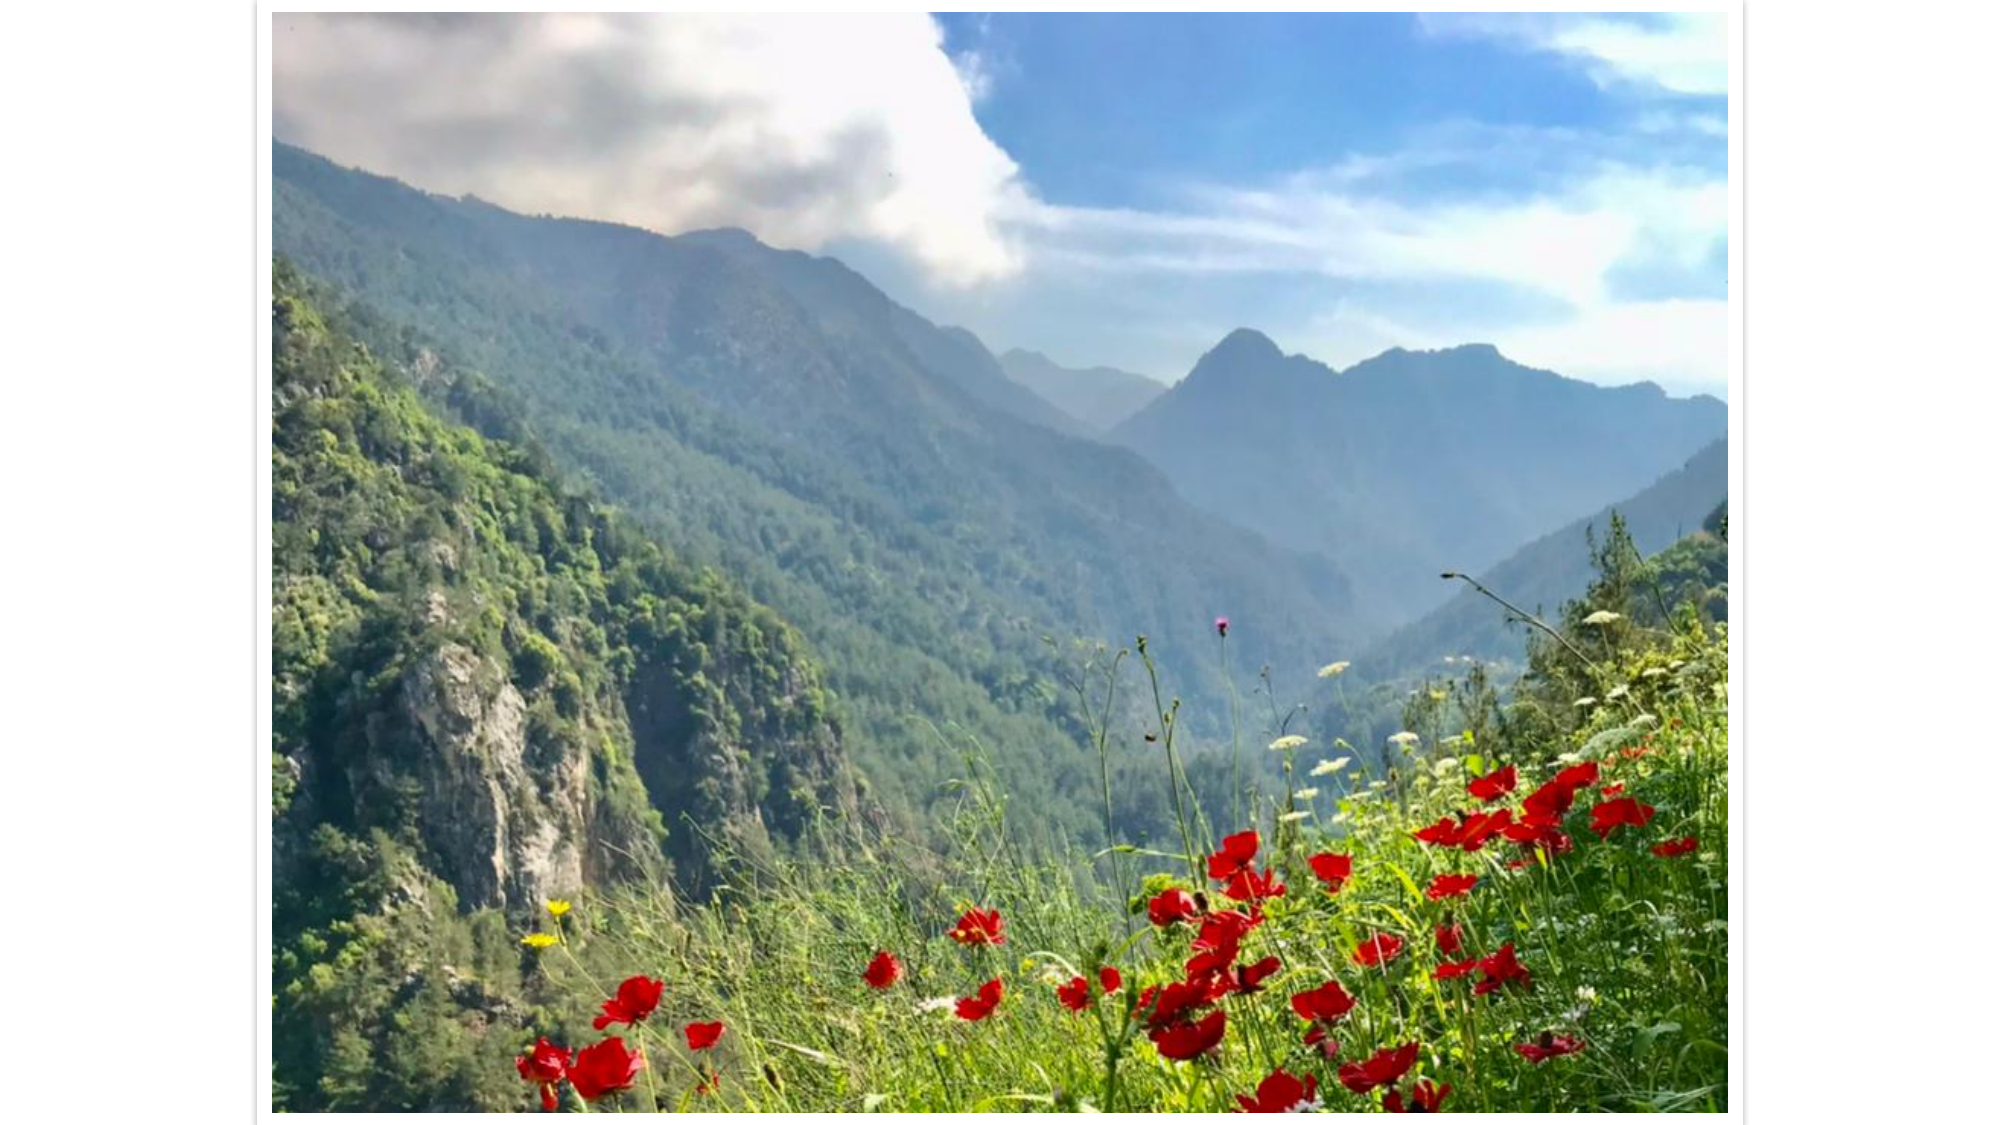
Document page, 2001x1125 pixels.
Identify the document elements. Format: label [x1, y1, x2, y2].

picture [271, 11, 1729, 1114]
